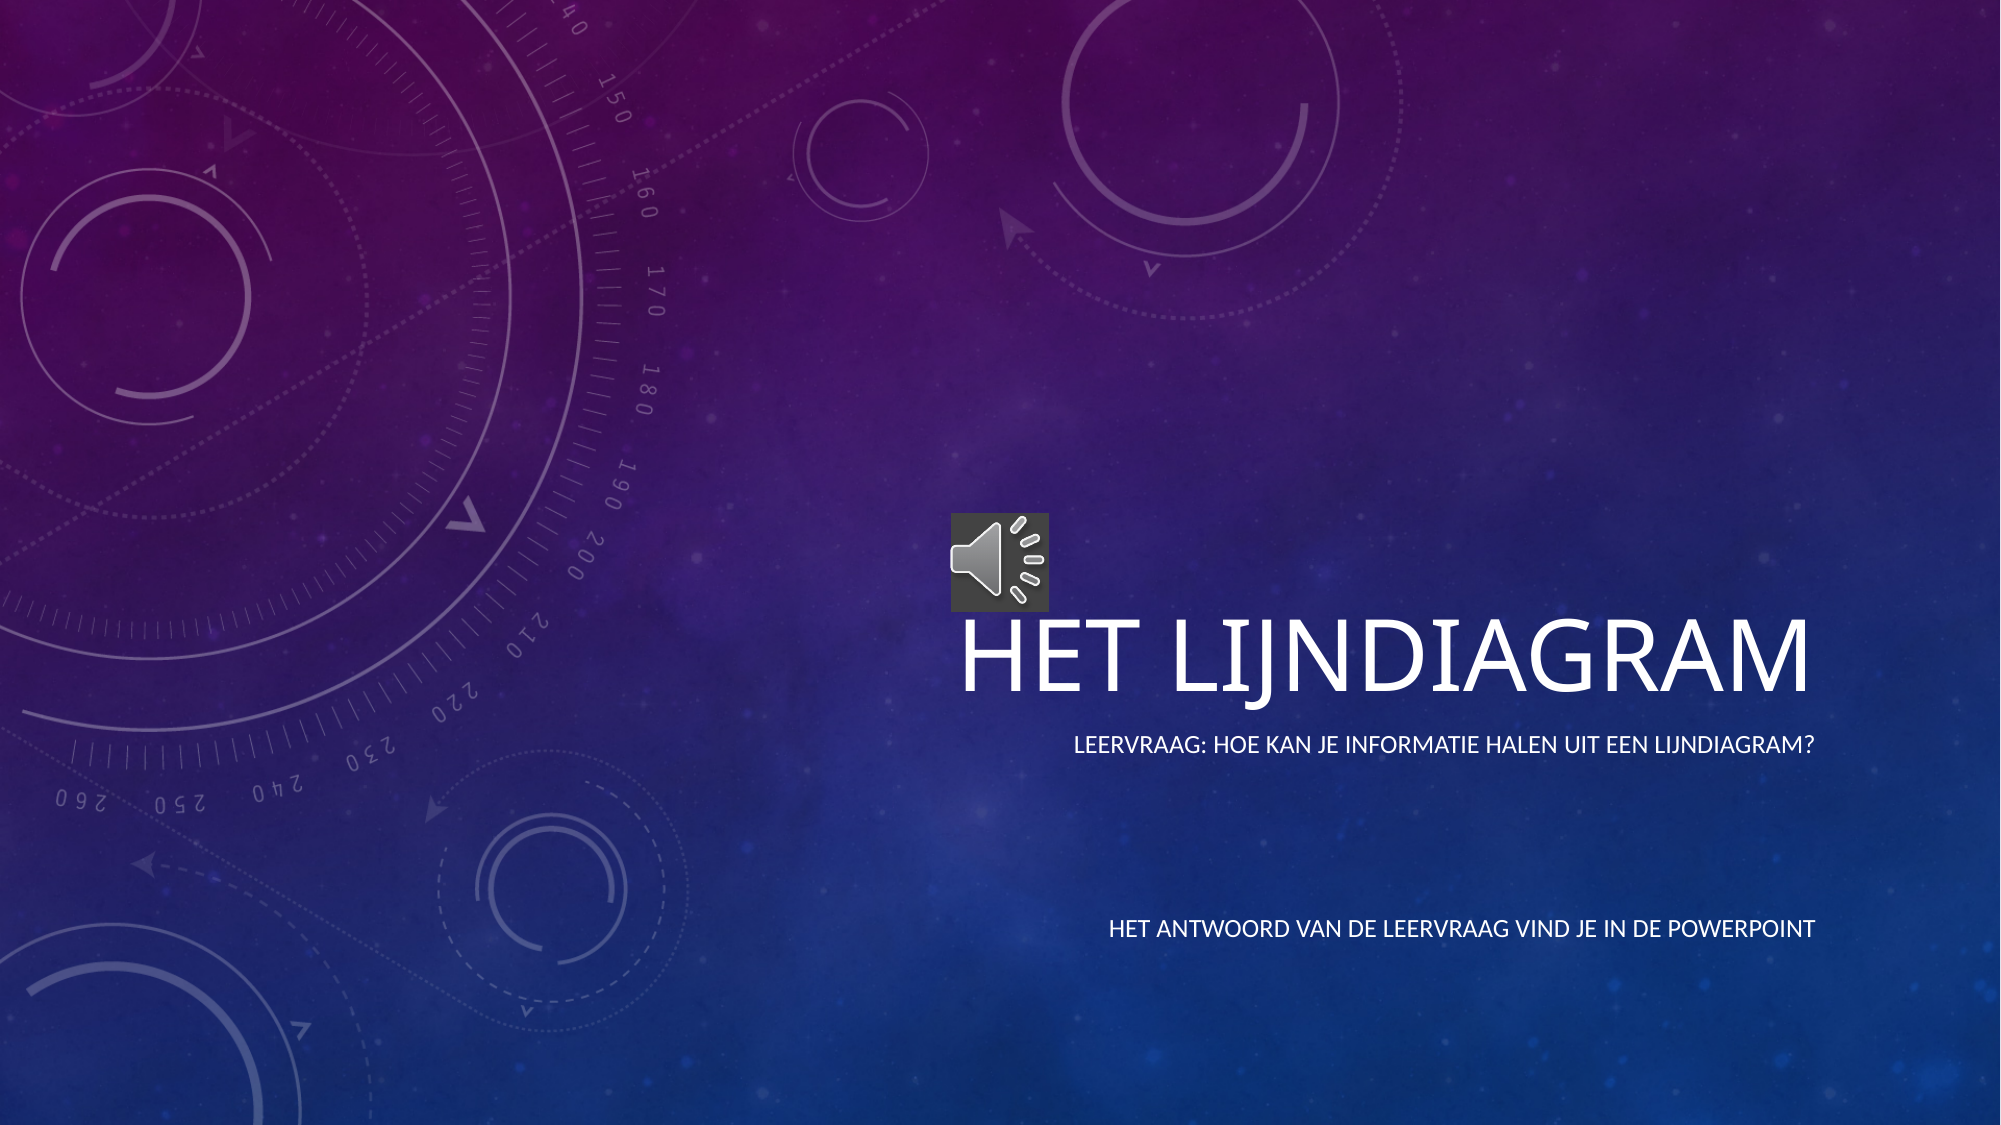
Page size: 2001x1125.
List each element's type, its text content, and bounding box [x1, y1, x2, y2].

picture [0, 0, 2001, 1125]
title Het lijndiagram [650, 322, 1831, 719]
subtitle Leervraag: Hoe kan je informatie halen uit een lijndiagram? Het antwoord van de leervraag vind je in de powerpoint [650, 719, 1831, 950]
